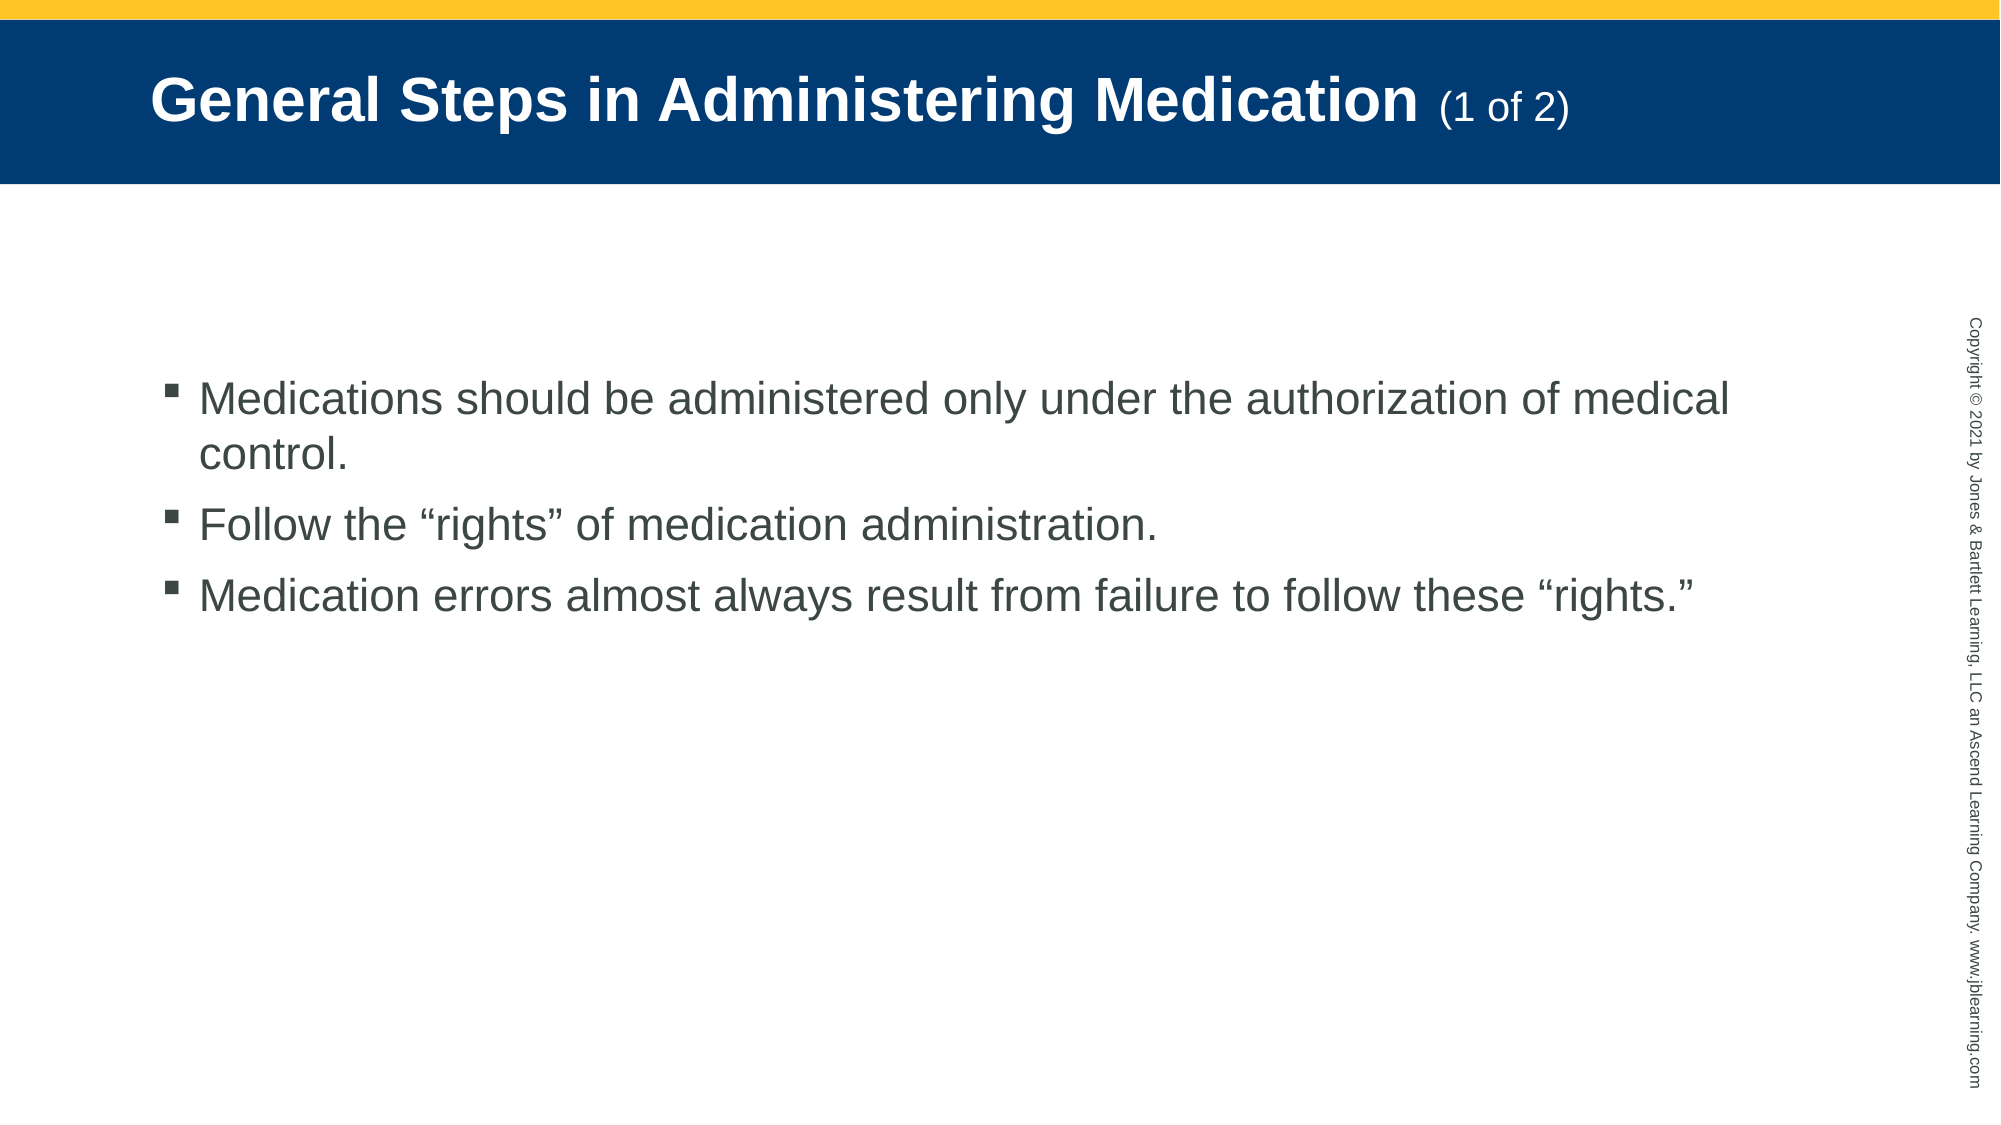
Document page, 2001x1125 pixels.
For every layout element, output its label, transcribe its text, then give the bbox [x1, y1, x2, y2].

title General Steps in Administering Medication (1 of 2) [0, 19, 2000, 185]
list Medications should be administered only under the authorization of medical control. Follow the “rights” of medication administration. Medication errors almost always result from failure to follow these “rights.” [146, 361, 1859, 1016]
